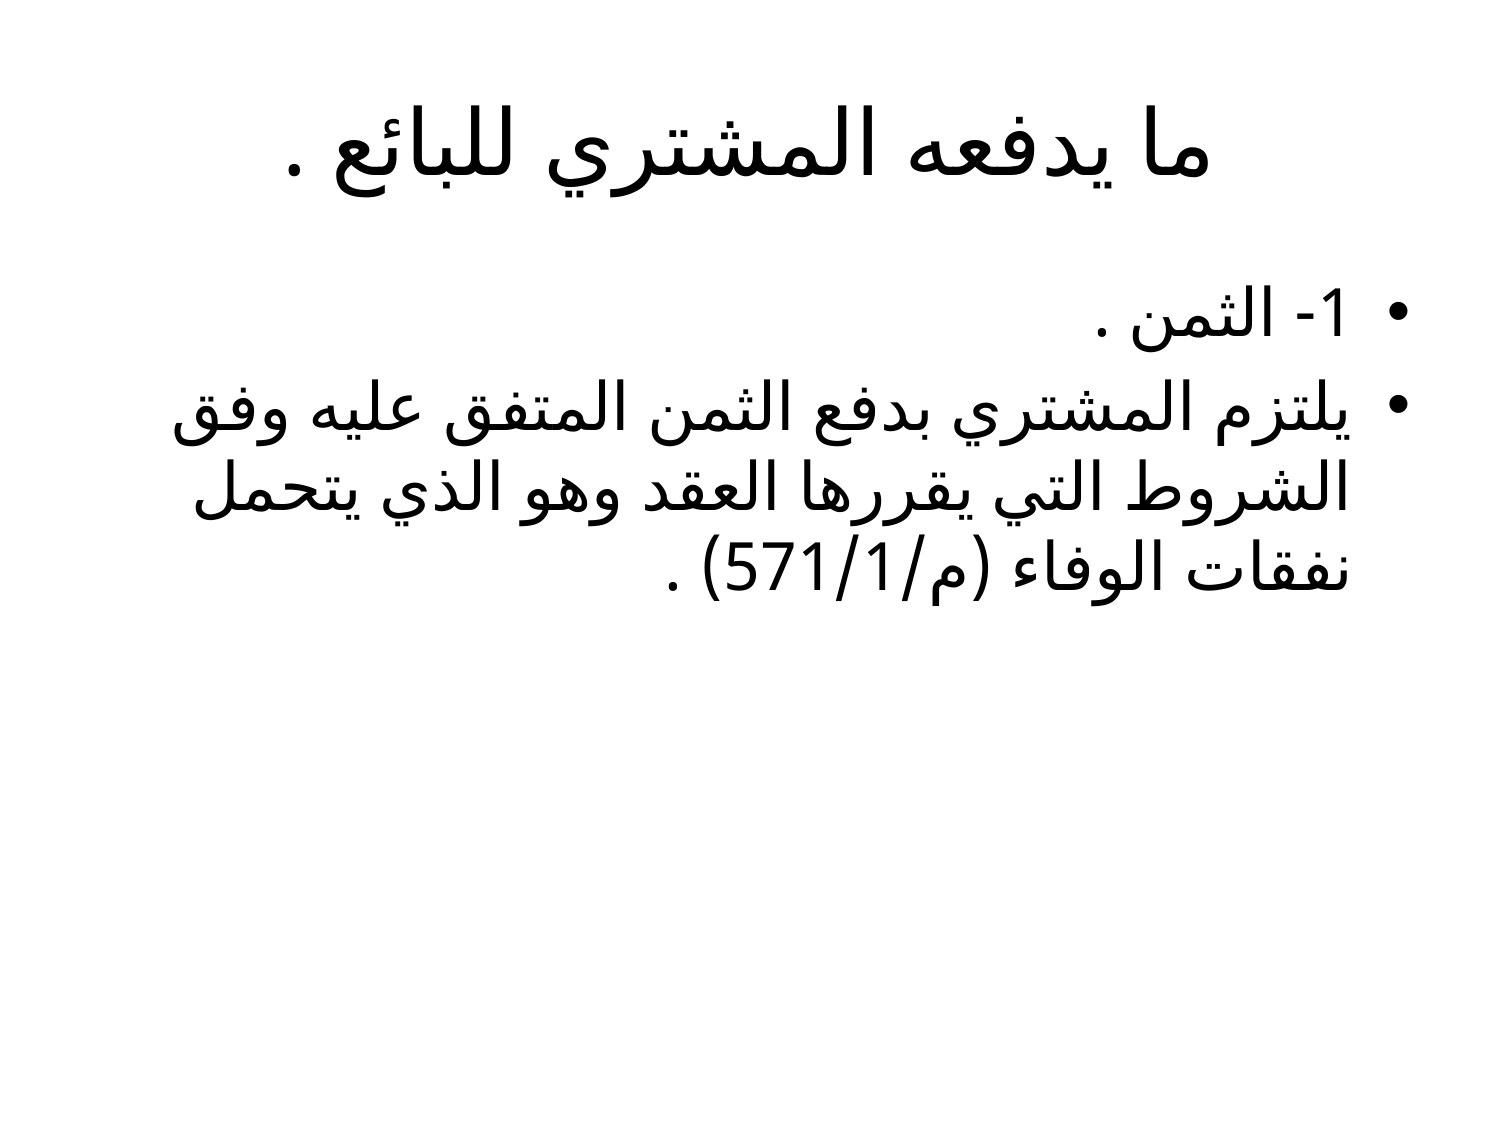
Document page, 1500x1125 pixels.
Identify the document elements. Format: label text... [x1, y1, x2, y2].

title ما يدفعه المشتري للبائع . [75, 45, 1425, 233]
list 1- الثمن . يلتزم المشتري بدفع الثمن المتفق عليه وفق الشروط التي يقررها العقد وهو الذي يتحمل نفقات الوفاء (م/571/1) . [75, 262, 1425, 1005]
